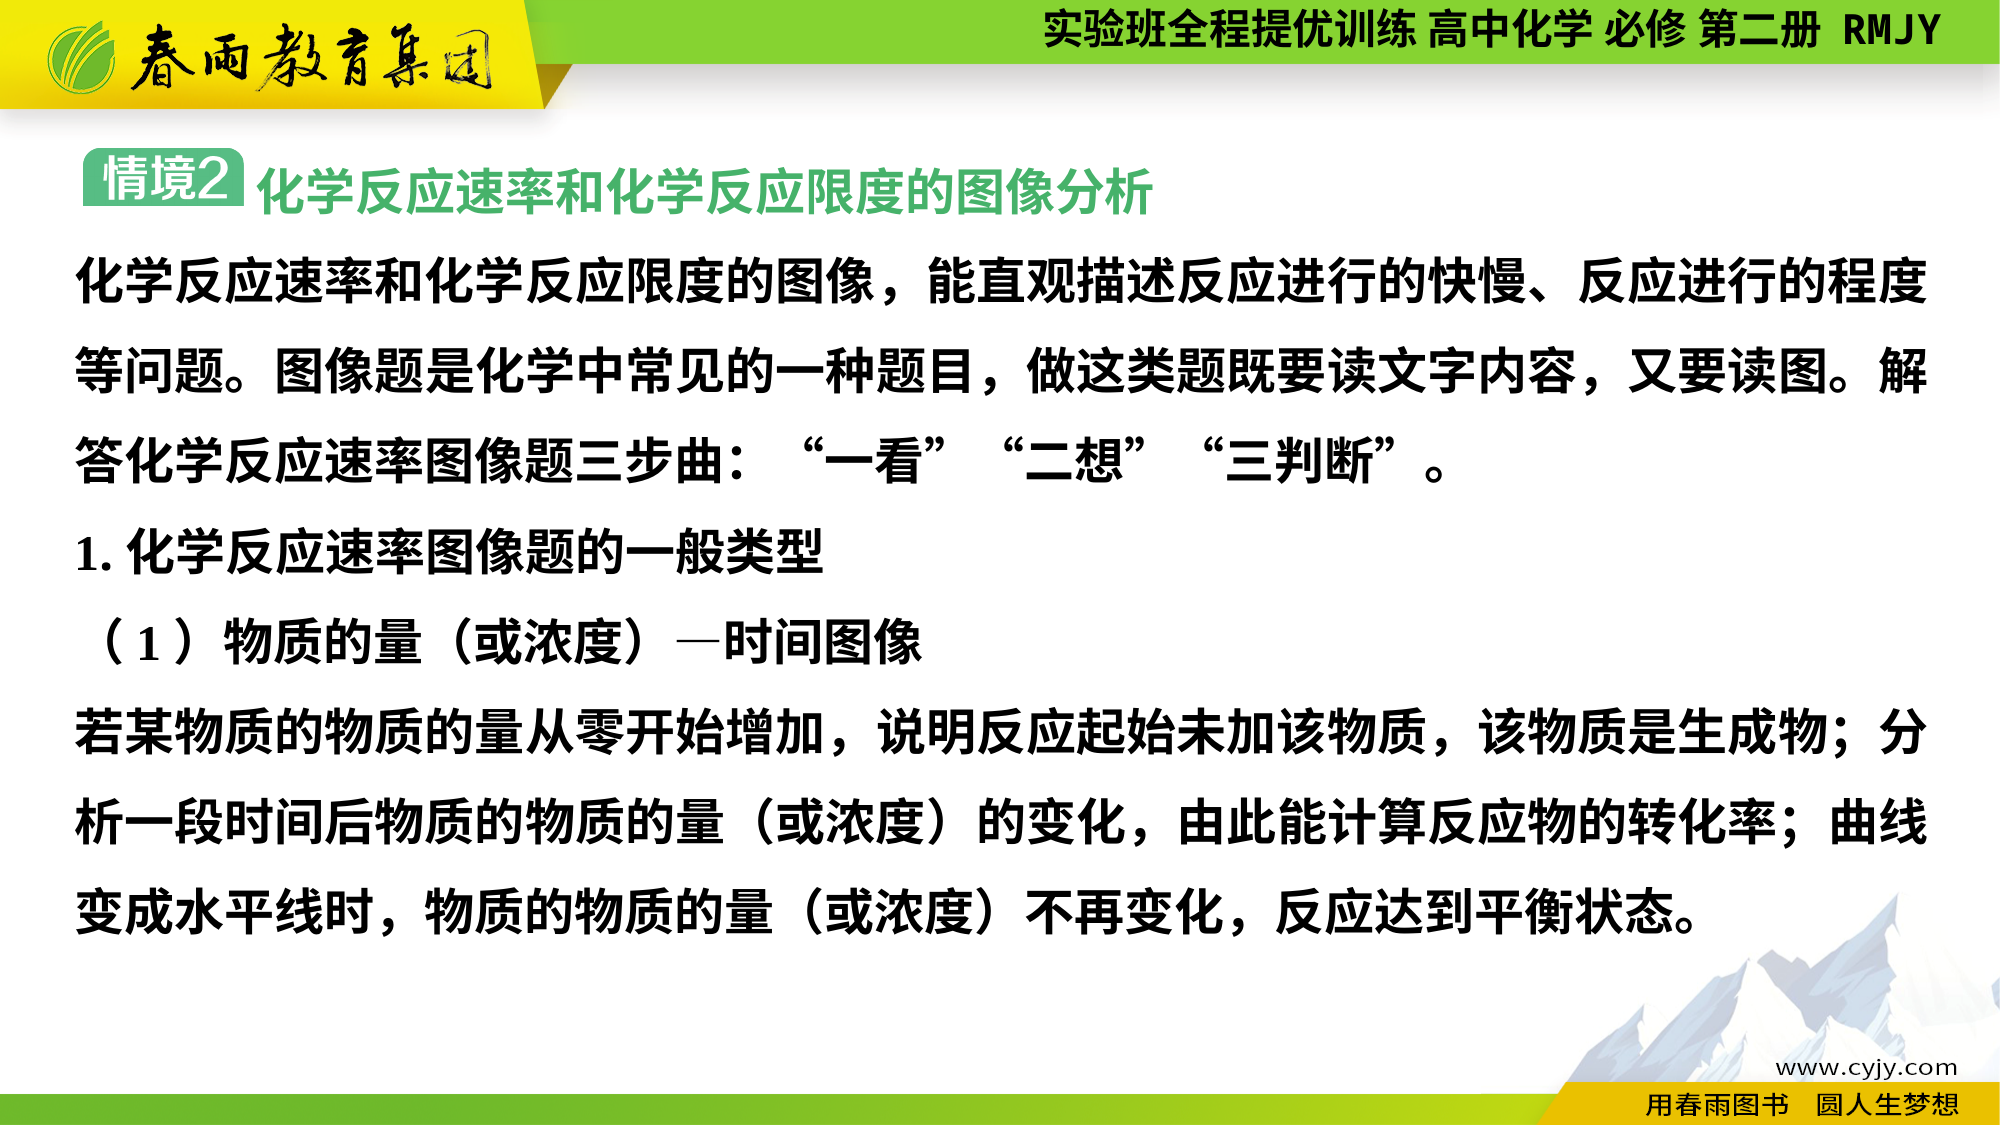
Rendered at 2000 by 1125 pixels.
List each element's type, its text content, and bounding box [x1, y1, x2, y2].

picture [0, 0, 2000, 1125]
list 化学反应速率和化学反应限度的图像分析 化学反应速率和化学反应限度的图像，能直观描述反应进行的快慢、反应进行的程度等问题。图像题是化学中常见的一种题目，做这类题既要读文字内容，又要读图。解答化学反应速率图像题三步曲：“一看”“二想”“三判断”。 1.化学反应速率图像题的一般类型 （1）物质的量（或浓度）—时间图像 若某物质的物质的量从零开始增加，说明反应起始未加该物质，该物质是生成物；分析一段时间后物质的物质的量（或浓度）的变化，由此能计算反应物的转化率；曲线变成水平线时，物质的物质的量（或浓度）不再变化，反应达到平衡状态。 [59, 122, 1944, 956]
